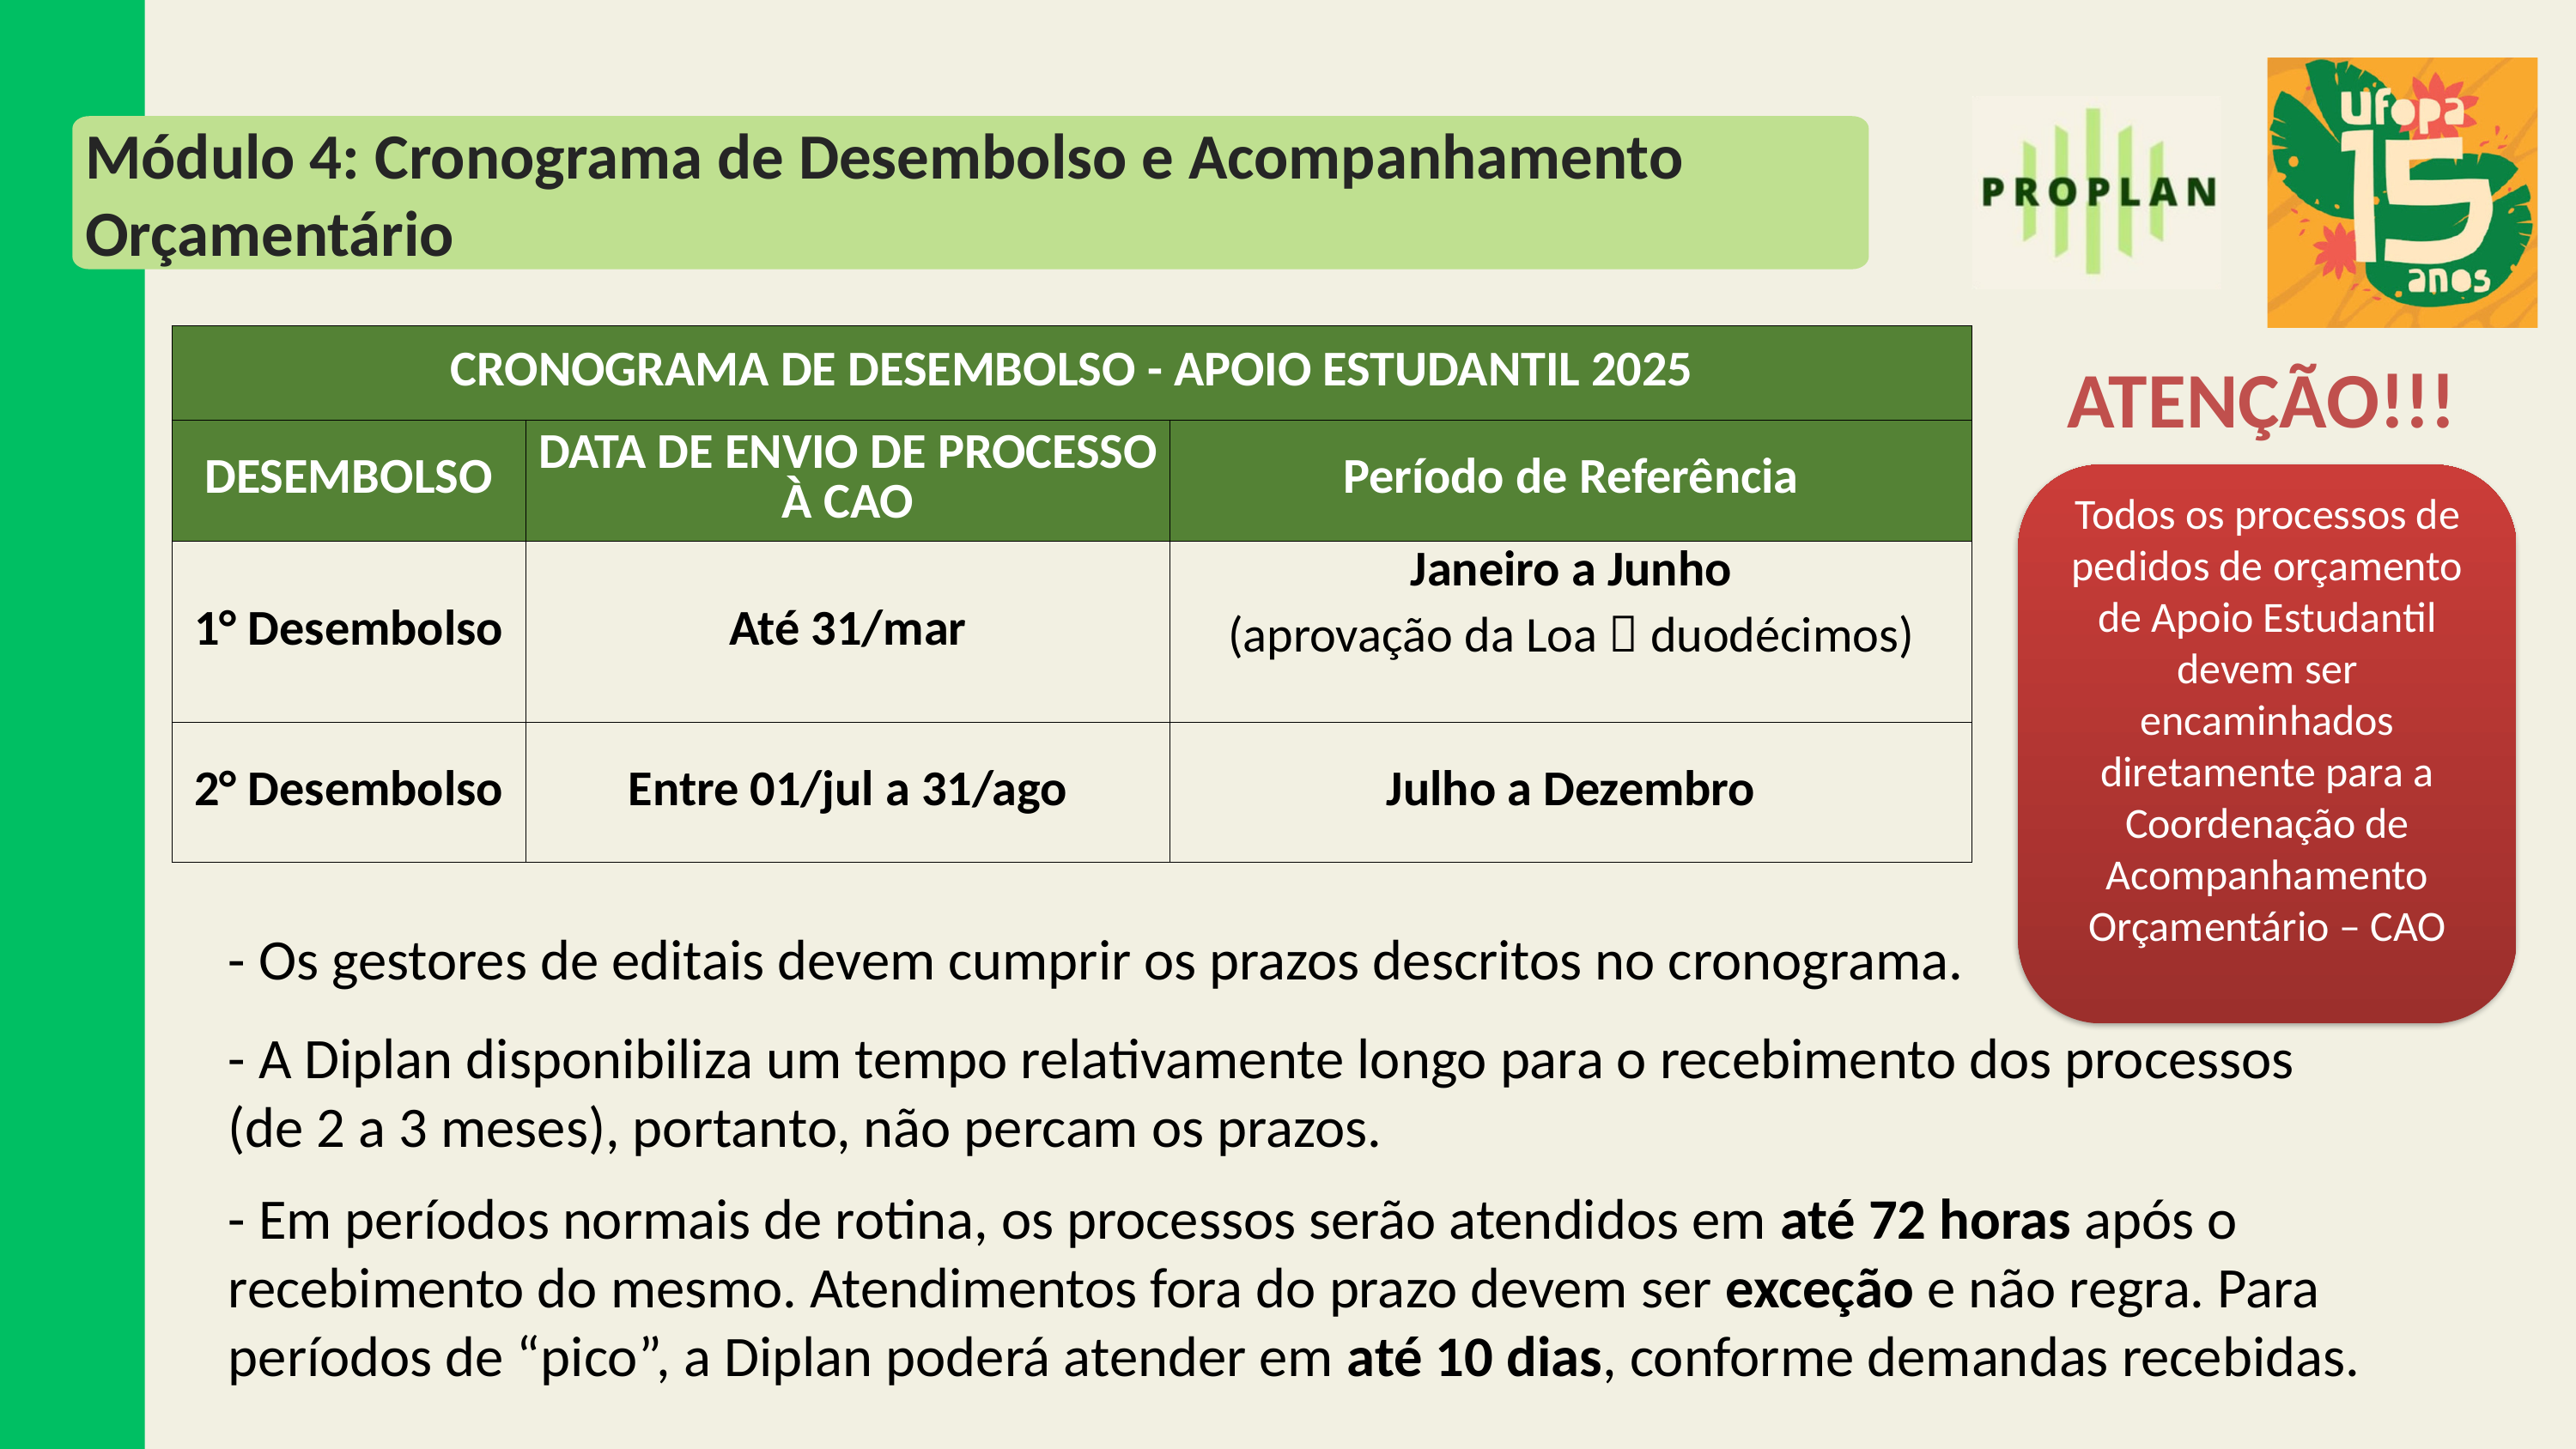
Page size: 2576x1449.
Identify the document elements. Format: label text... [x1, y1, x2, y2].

text_box [2267, 58, 2538, 328]
table_cell 2° Desembolso [173, 723, 526, 862]
table_cell Julho a Dezembro [1170, 723, 1971, 862]
table_cell Período de Referência [1170, 421, 1971, 541]
table_header CRONOGRAMA DE DESEMBOLSO - APOIO ESTUDANTIL 2025 [173, 326, 1971, 420]
text_box [1971, 96, 2221, 289]
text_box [72, 115, 1869, 270]
text_box - A Diplan disponibiliza um tempo relativamente longo para o recebimento dos processos (de 2 a 3 meses), portanto, não percam os prazos. [215, 1015, 2352, 1166]
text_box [0, 0, 145, 1449]
table_cell Janeiro a Junho (aprovação da Loa  duodécimos) [1170, 542, 1971, 722]
table_cell Entre 01/jul a 31/ago [526, 723, 1170, 862]
text_box Módulo 4: Cronograma de Desembolso e Acompanhamento Orçamentário [151, 107, 1900, 276]
text_box Todos os processos de pedidos de orçamento de Apoio Estudantil devem ser encaminhados diretamente para a Coordenação de Acompanhamento Orçamentário – CAO [2018, 464, 2517, 1024]
table_cell DESEMBOLSO [173, 421, 526, 541]
text_box ATENÇÃO!!! [2018, 343, 2506, 451]
text_box - Em períodos normais de rotina, os processos serão atendidos em até 72 horas após o recebimento do mesmo. Atendimentos fora do prazo devem ser exceção e não regra. Para períodos de “pico”, a Diplan poderá atender em até 10 dias, conforme demandas recebidas. [215, 1175, 2506, 1394]
table_cell Até 31/mar [526, 542, 1170, 722]
table_cell DATA DE ENVIO DE PROCESSO À CAO [526, 421, 1170, 541]
text_box - Os gestores de editais devem cumprir os prazos descritos no cronograma. [215, 916, 2032, 998]
table_cell 1° Desembolso [173, 542, 526, 722]
